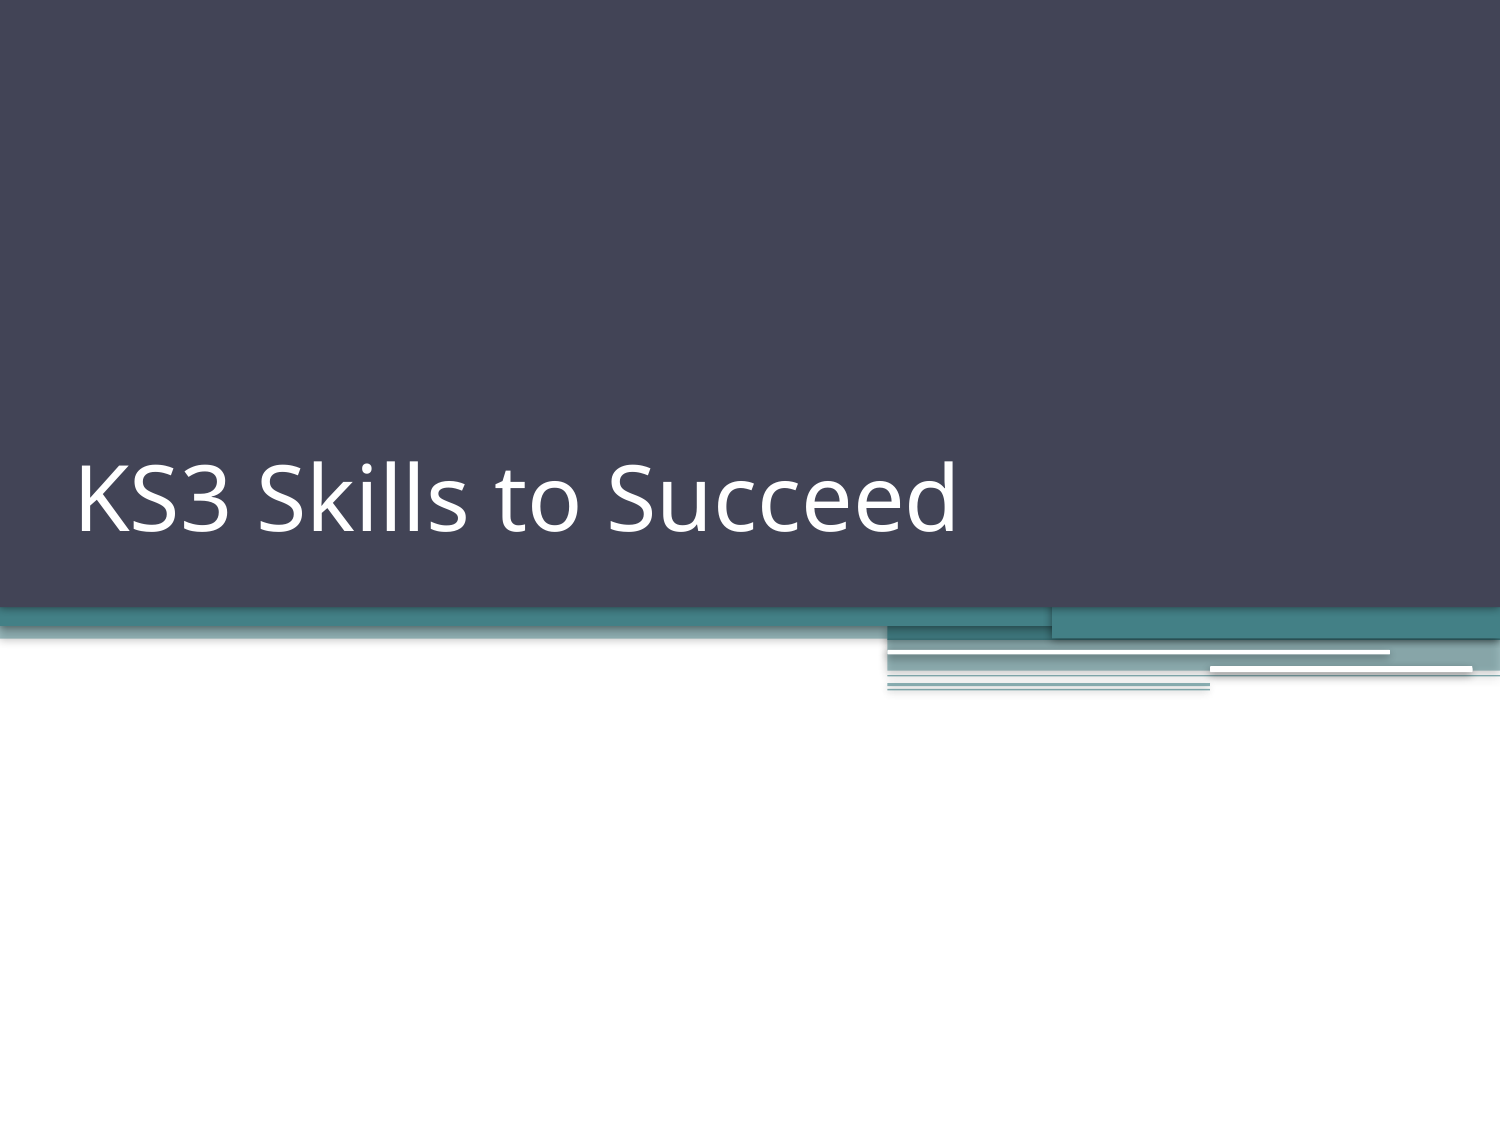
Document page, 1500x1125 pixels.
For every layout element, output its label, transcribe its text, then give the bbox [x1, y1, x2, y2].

title KS3 Skills to Succeed [58, 316, 1447, 558]
